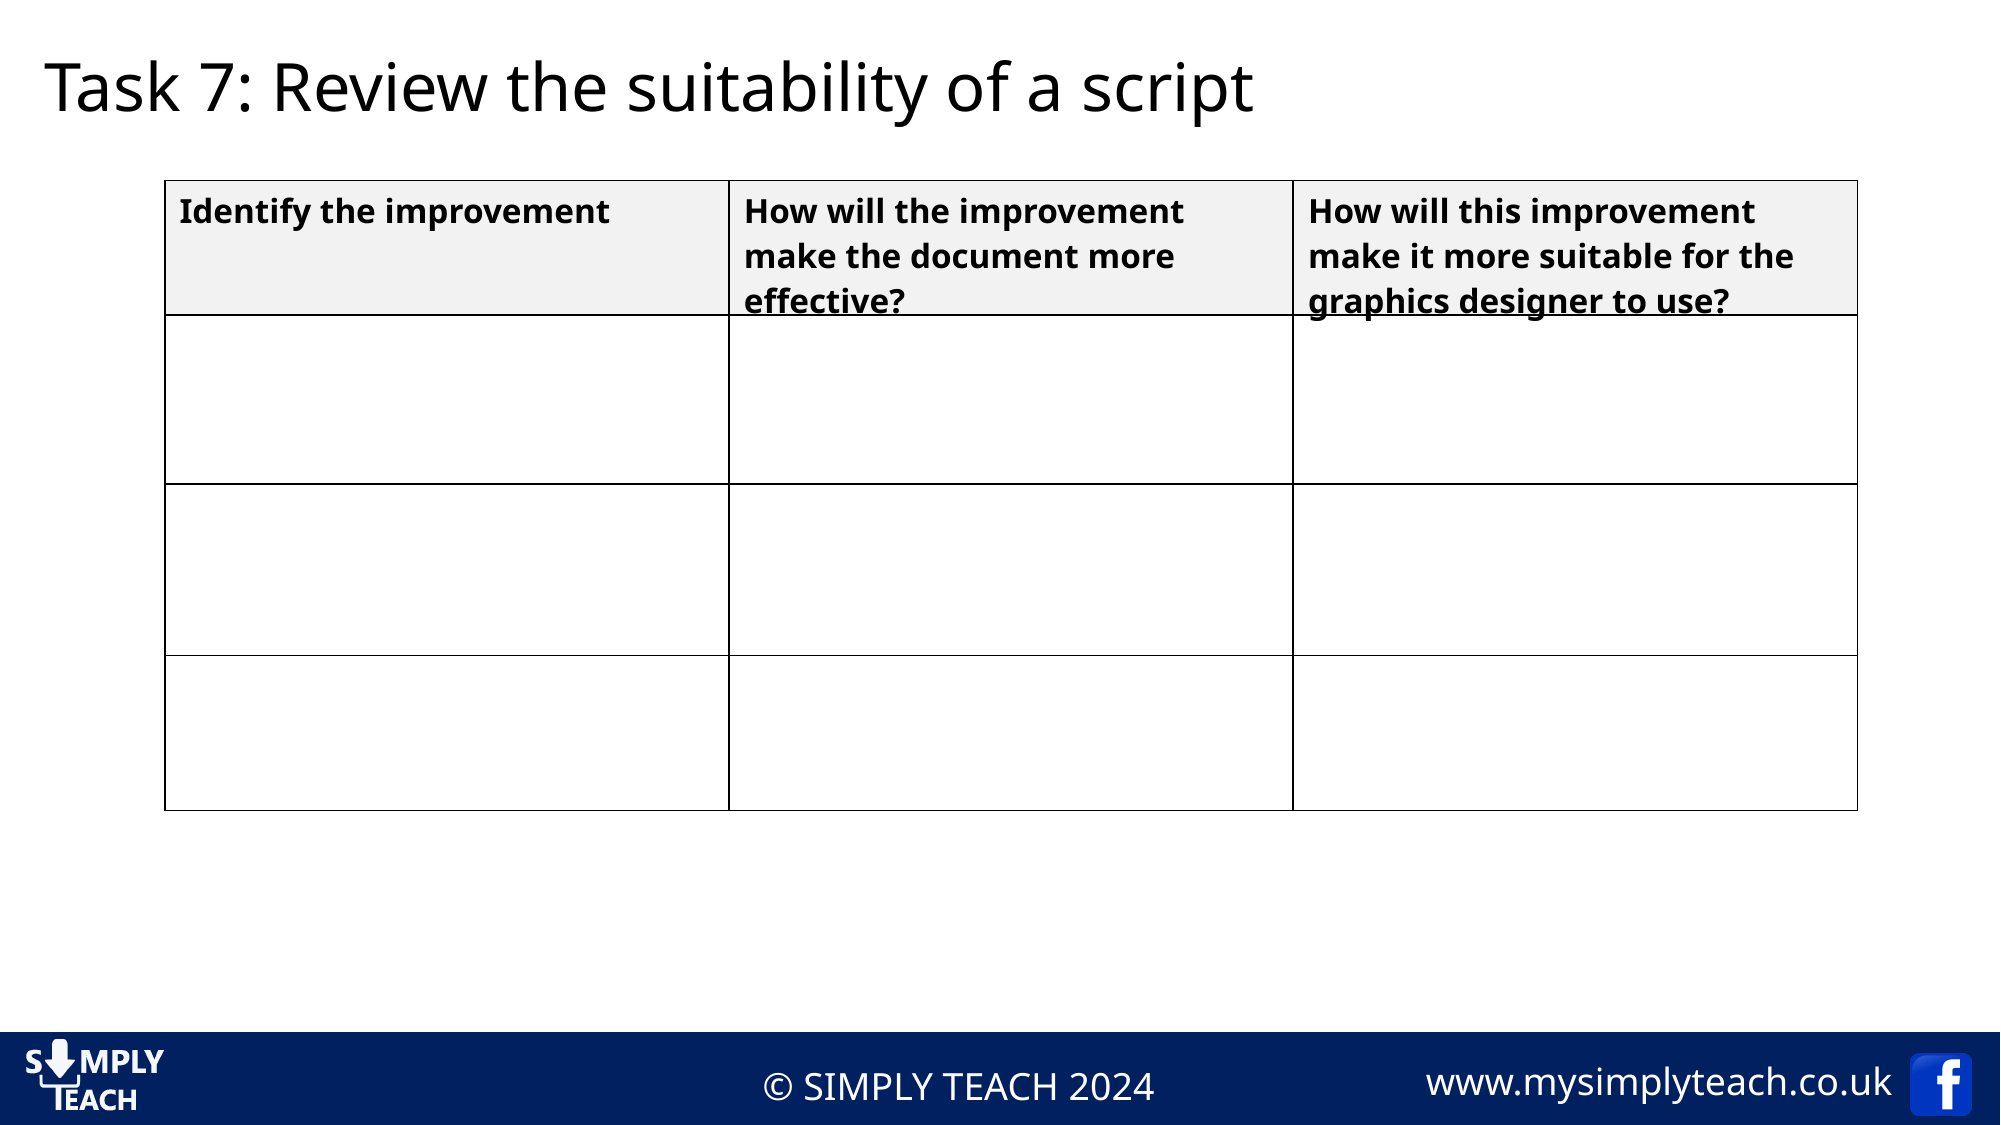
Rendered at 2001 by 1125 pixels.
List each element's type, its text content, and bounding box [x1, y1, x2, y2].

text_box www.mysimplyteach.co.uk [1411, 1050, 1907, 1111]
table_cell [166, 485, 728, 655]
picture [1907, 1050, 1976, 1119]
table_cell [1294, 656, 1857, 810]
table_cell [730, 316, 1292, 483]
table_cell [730, 485, 1292, 655]
table_cell [730, 656, 1292, 810]
table_header Identify the improvement [166, 181, 728, 314]
picture [15, 1033, 182, 1122]
text_box [0, 1032, 2000, 1125]
text_box Task 7: Review the suitability of a script [29, 37, 1908, 133]
text_box © SIMPLY TEACH 2024 [621, 1055, 1296, 1115]
table_cell [166, 656, 728, 810]
table_cell [1294, 485, 1857, 655]
table_header How will the improvement make the document more effective? [730, 181, 1292, 314]
table_cell [1294, 316, 1857, 483]
table_cell [166, 316, 728, 483]
table_header How will this improvement make it more suitable for the graphics designer to use? [1294, 181, 1857, 314]
